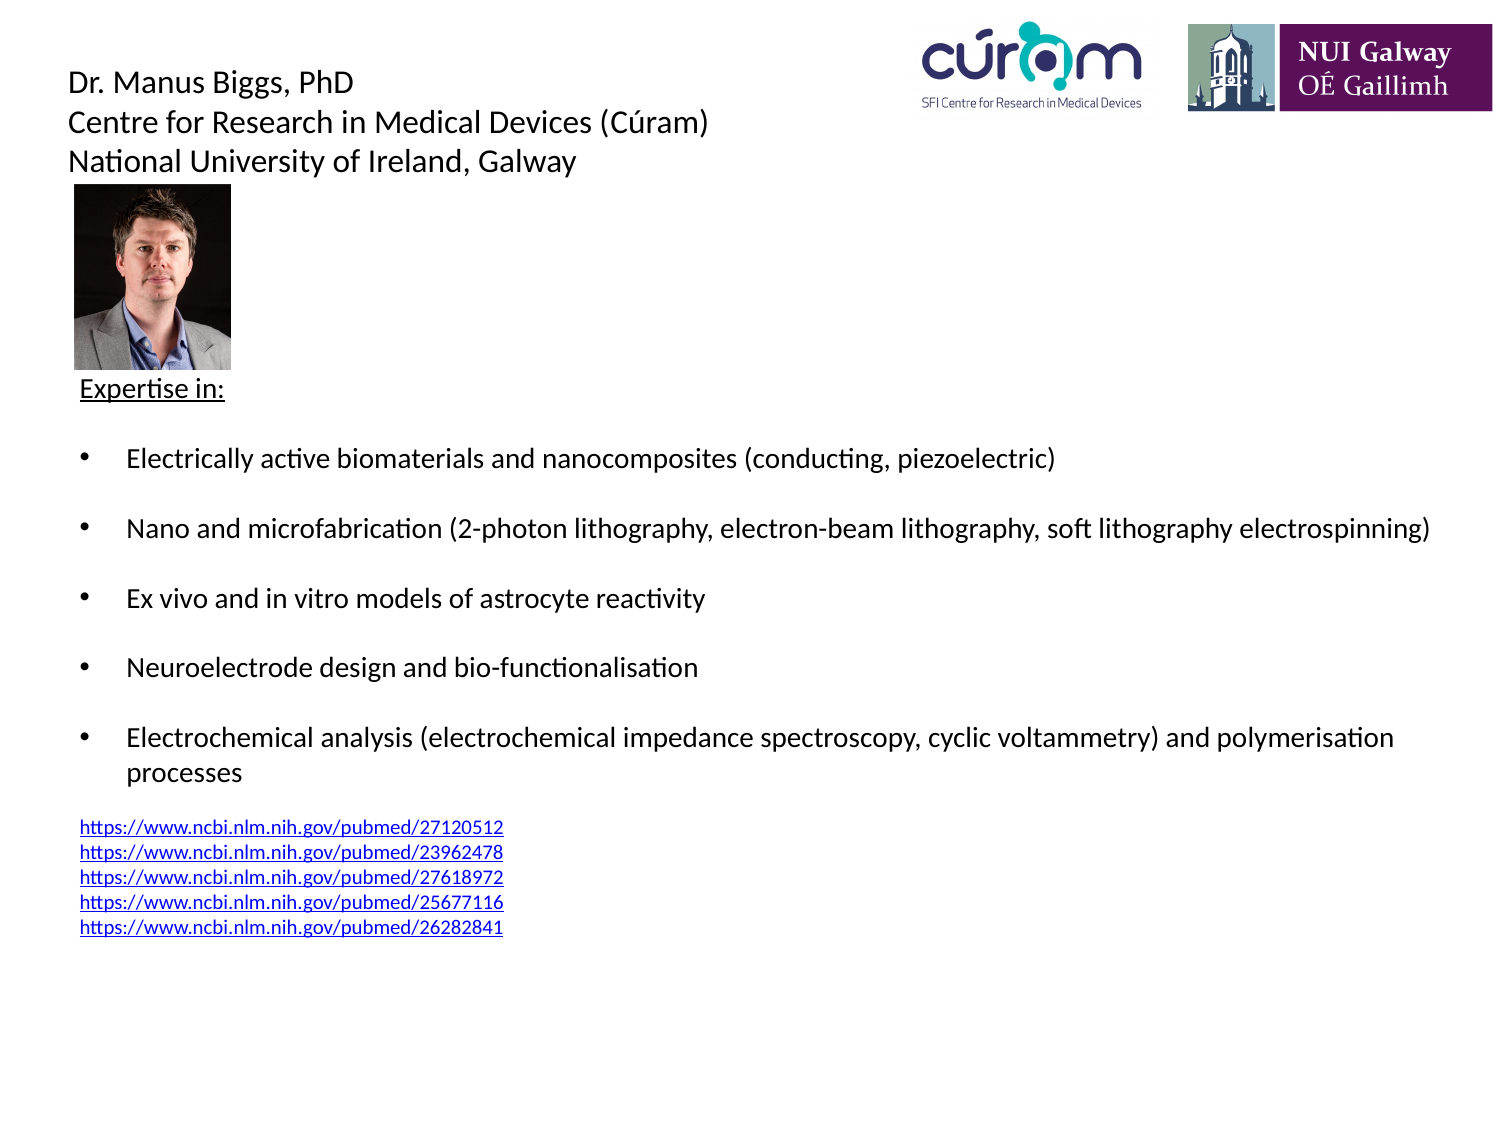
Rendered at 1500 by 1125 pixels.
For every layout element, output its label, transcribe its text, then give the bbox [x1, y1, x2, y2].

picture [74, 184, 231, 370]
picture [1183, 18, 1497, 116]
picture [910, 14, 1156, 120]
text_box Expertise in: Electrically active biomaterials and nanocomposites (conducting, piezoelectric) Nano and microfabrication (2-photon lithography, electron-beam lithography, soft lithography electrospinning) Ex vivo and in vitro models of astrocyte reactivity Neuroelectrode design and bio-functionalisation Electrochemical analysis (electrochemical impedance spectroscopy, cyclic voltammetry) and polymerisation processes https://www.ncbi.nlm.nih.gov/pubmed/27120512 https://www.ncbi.nlm.nih.gov/pubmed/23962478 https://www.ncbi.nlm.nih.gov/pubmed/27618972 https://www.ncbi.nlm.nih.gov/pubmed/25677116 https://www.ncbi.nlm.nih.gov/pubmed/26282841 [64, 361, 1449, 1006]
title Dr. Manus Biggs, PhD Centre for Research in Medical Devices (Cúram) National University of Ireland, Galway [53, 19, 1329, 261]
